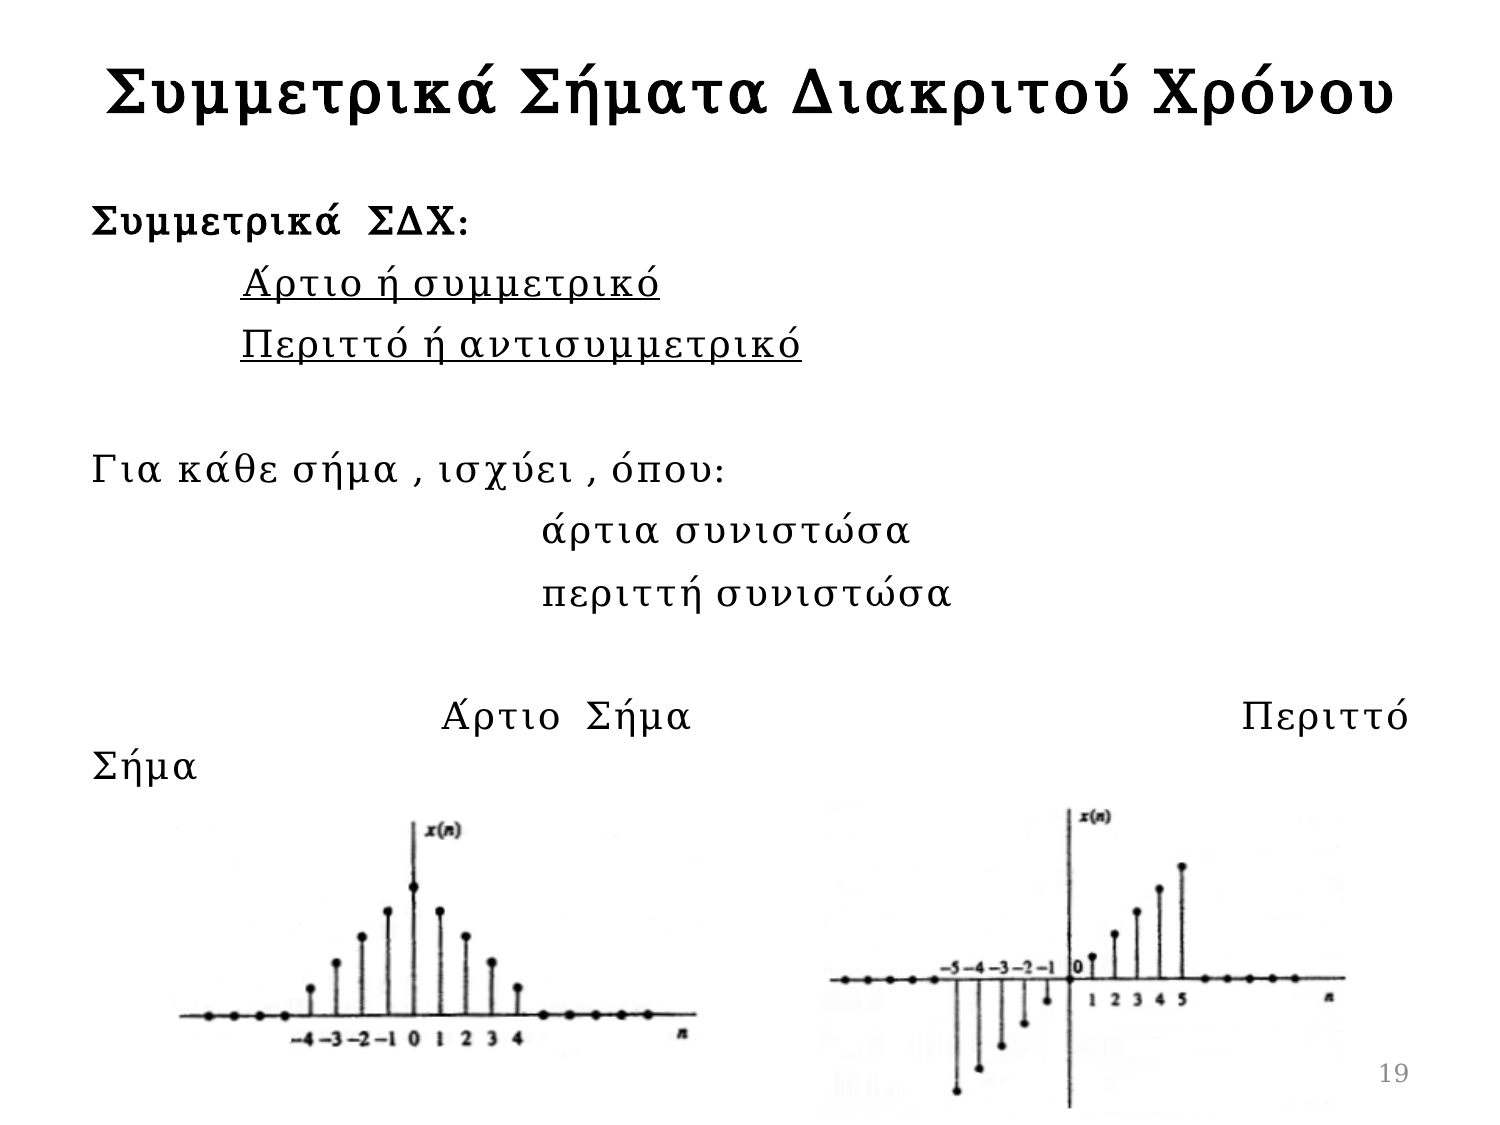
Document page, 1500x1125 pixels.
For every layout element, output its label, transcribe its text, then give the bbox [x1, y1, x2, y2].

title Συμμετρικά Σήματα Διακριτού Χρόνου [75, 19, 1425, 159]
picture [820, 800, 1354, 1118]
picture [170, 793, 708, 1065]
slide_number 19 [1359, 1042, 1425, 1103]
